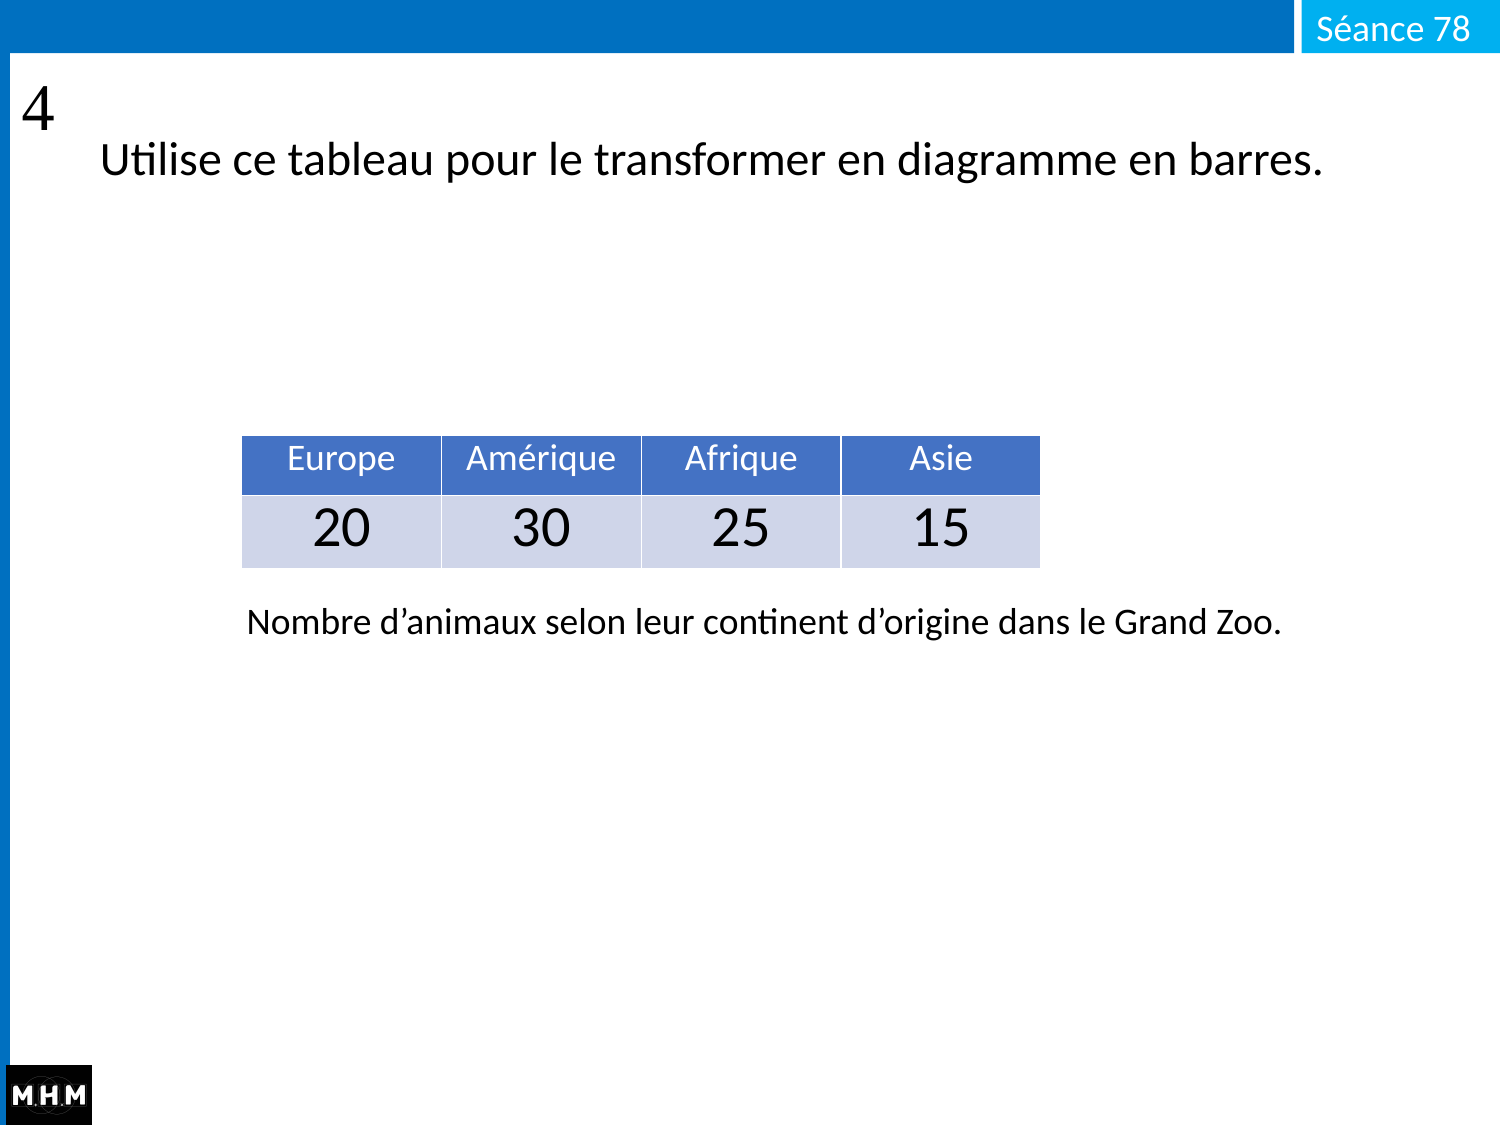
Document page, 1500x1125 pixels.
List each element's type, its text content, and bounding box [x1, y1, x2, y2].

table_header Europe [242, 436, 441, 495]
table_cell 20 [242, 496, 441, 562]
table_header Afrique [642, 436, 840, 495]
table_cell 25 [642, 496, 840, 562]
table_header Asie [842, 436, 1040, 495]
text_box Nombre d’animaux selon leur continent d’origine dans le Grand Zoo. [231, 562, 1500, 687]
table_cell 15 [842, 496, 1040, 562]
table_header Amérique [442, 436, 641, 495]
title Utilise ce tableau pour le transformer en diagramme en barres. [84, 94, 1379, 219]
table_cell 30 [442, 496, 641, 562]
picture [6, 1065, 92, 1125]
